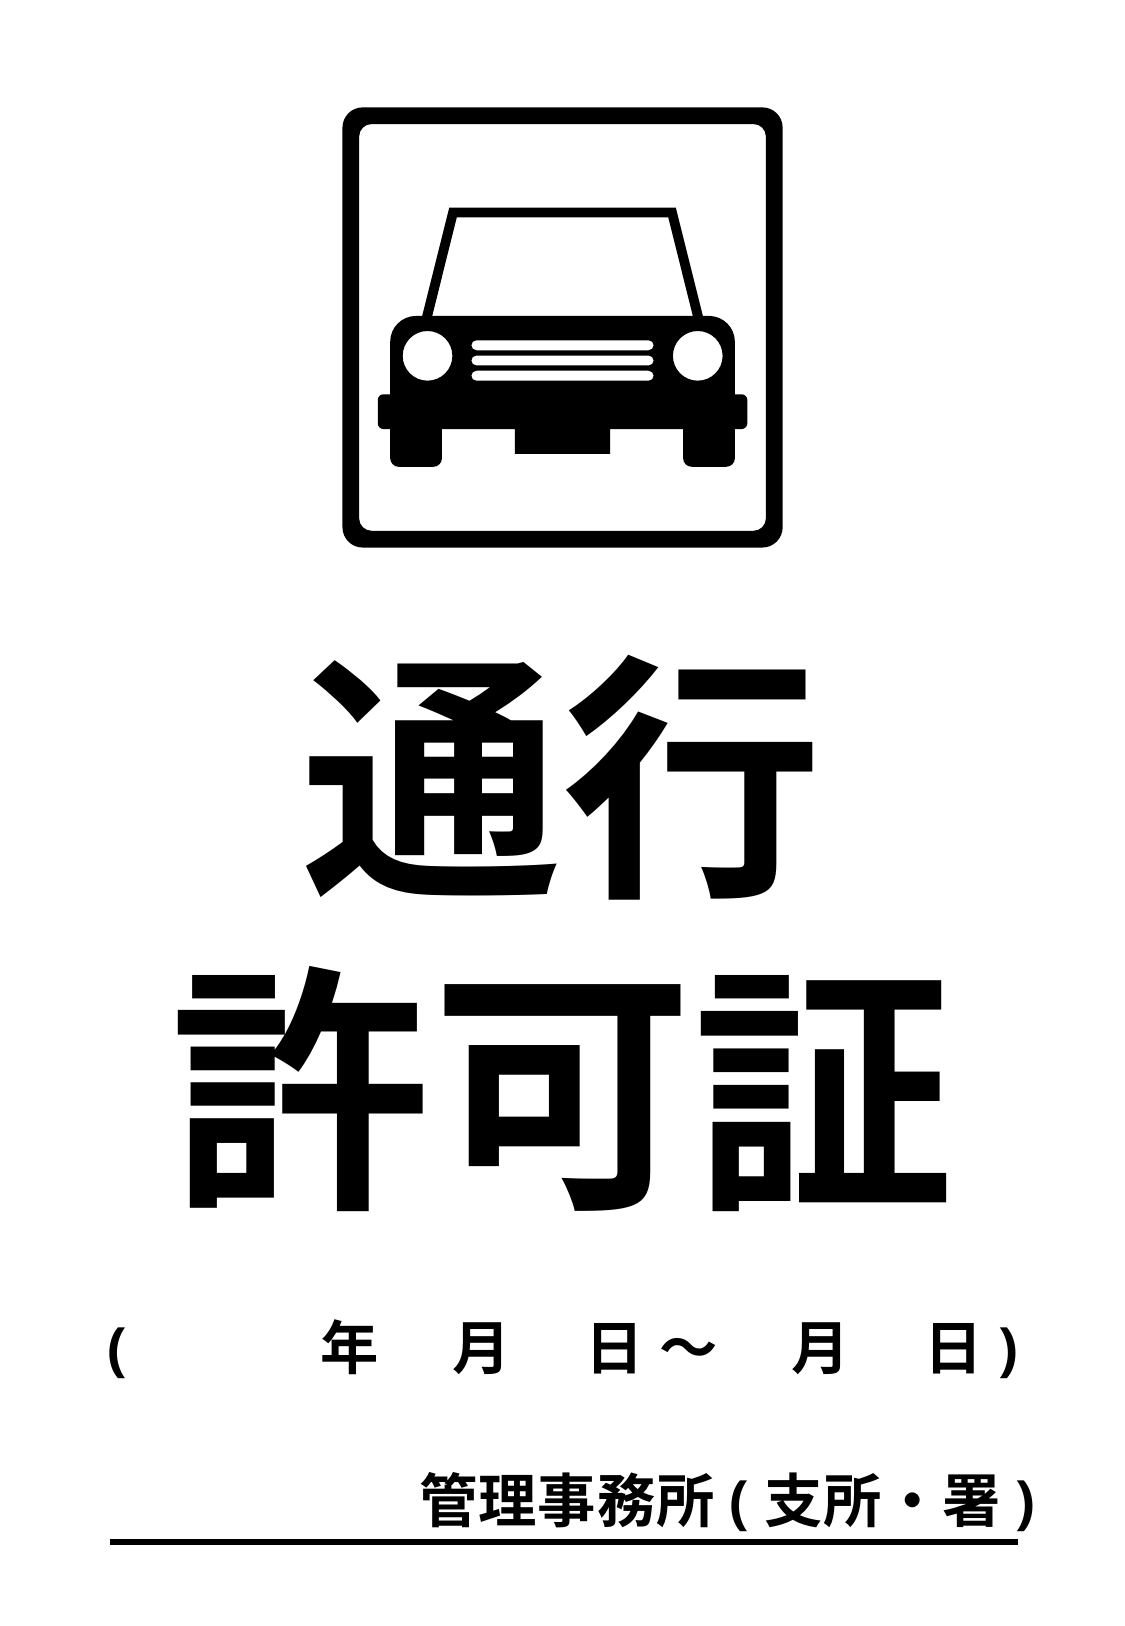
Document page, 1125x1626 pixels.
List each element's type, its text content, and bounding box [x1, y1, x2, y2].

text_box 管理事務所(支所・署) [346, 1457, 1125, 1542]
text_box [342, 107, 783, 548]
text_box 通行 許可証 [46, 608, 1079, 1249]
text_box ( 年 月 日 ～ 月 日) [1, 1303, 1125, 1389]
